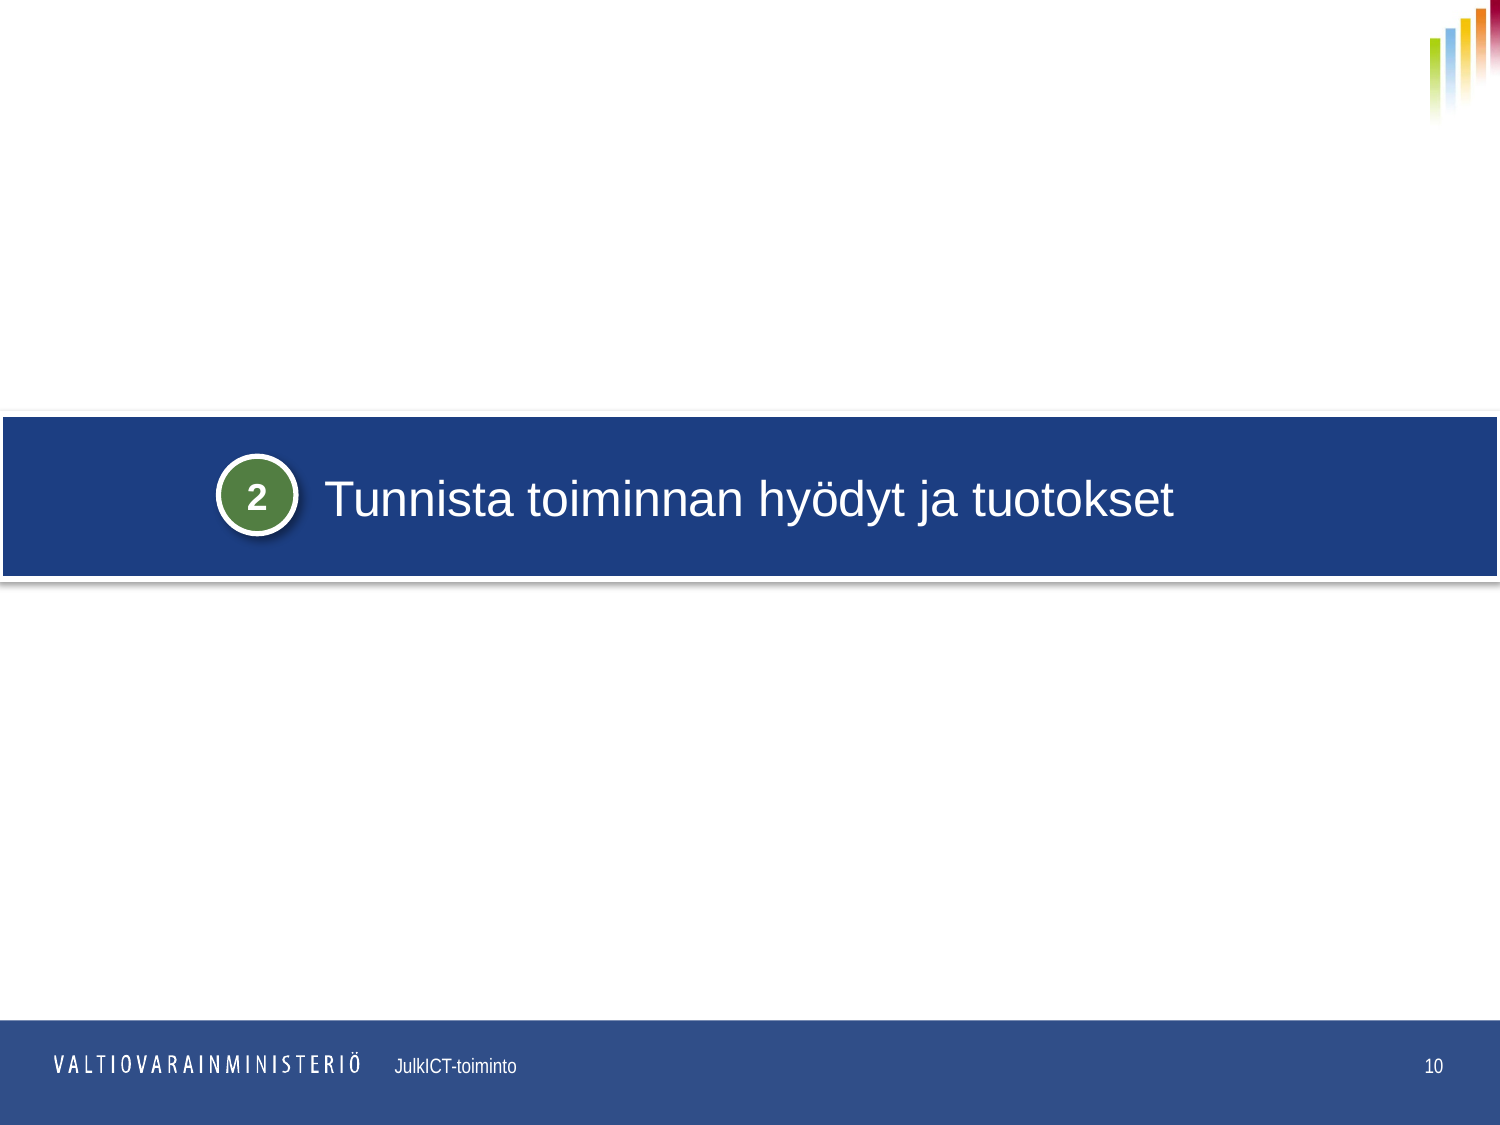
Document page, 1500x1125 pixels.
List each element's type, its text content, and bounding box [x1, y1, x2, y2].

text_box 2 [218, 456, 296, 534]
picture [1430, 0, 1500, 143]
title Tunnista toiminnan hyödyt ja tuotokset [0, 411, 1500, 582]
slide_number 30 [1379, 1045, 1459, 1081]
